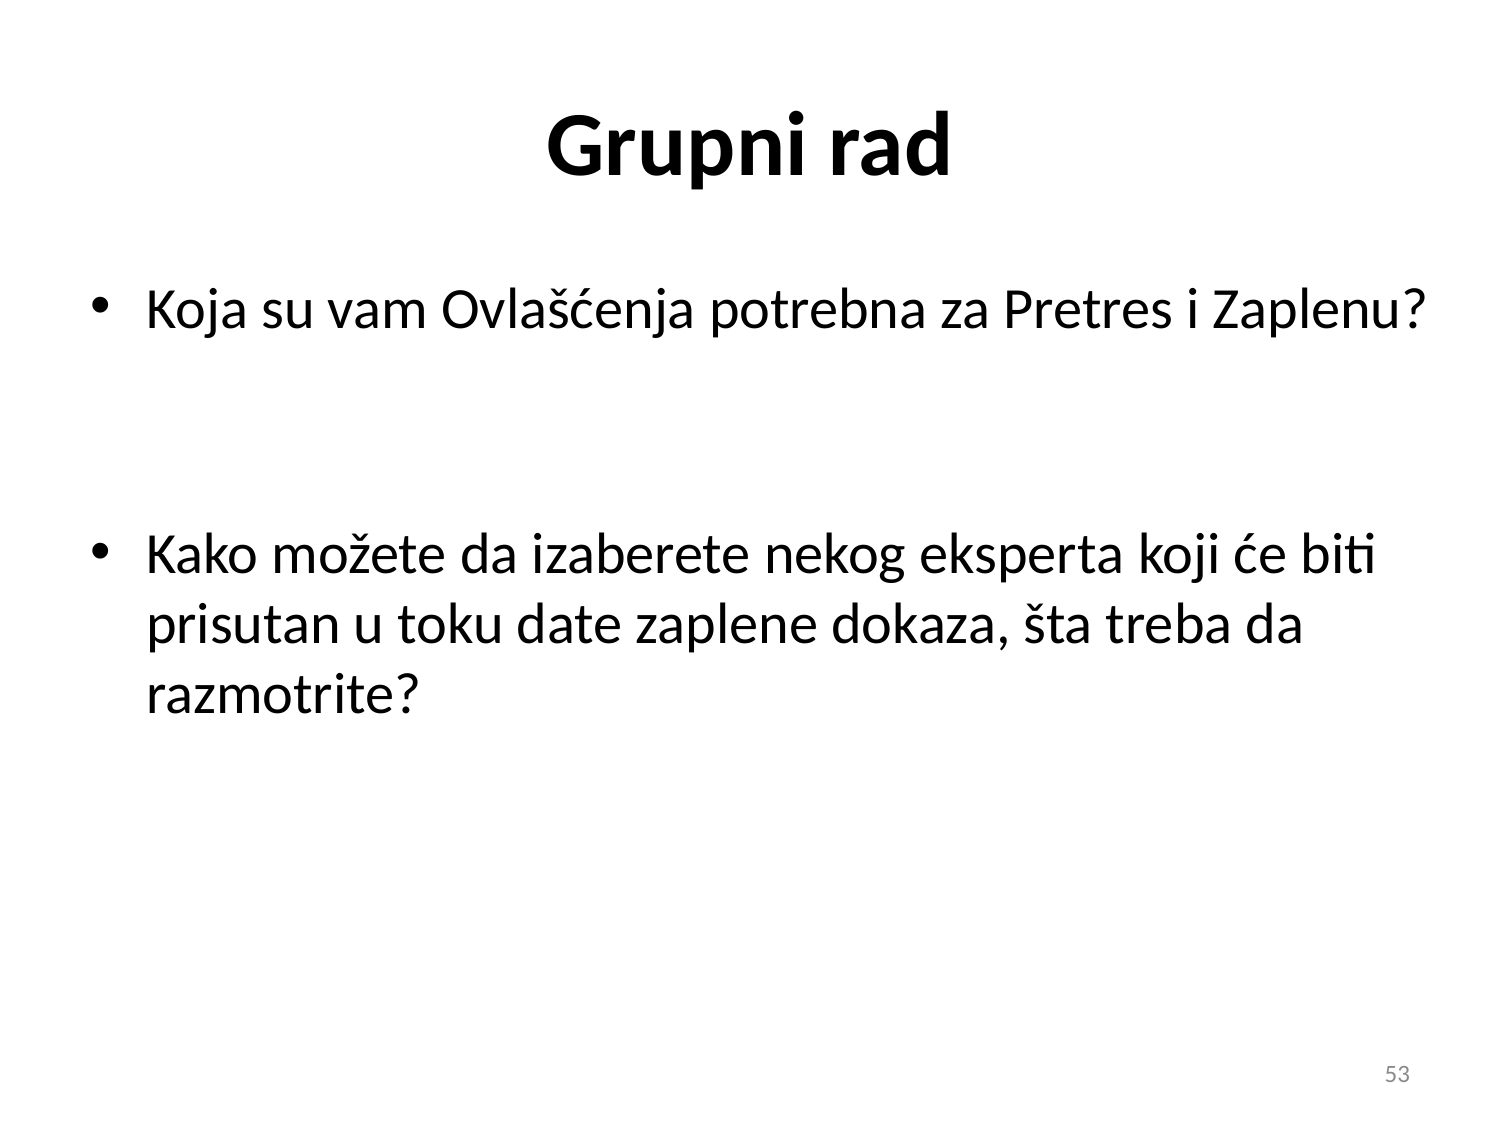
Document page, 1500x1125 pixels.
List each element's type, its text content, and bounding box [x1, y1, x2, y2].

title Grupni rad [74, 44, 1426, 233]
slide_number 53 [1074, 1042, 1425, 1103]
list Koja su vam Ovlašćenja potrebna za Pretres i Zaplenu? Kako možete da izaberete nekog eksperta koji će biti prisutan u toku date zaplene dokaza, šta treba da razmotrite? [74, 262, 1463, 1006]
